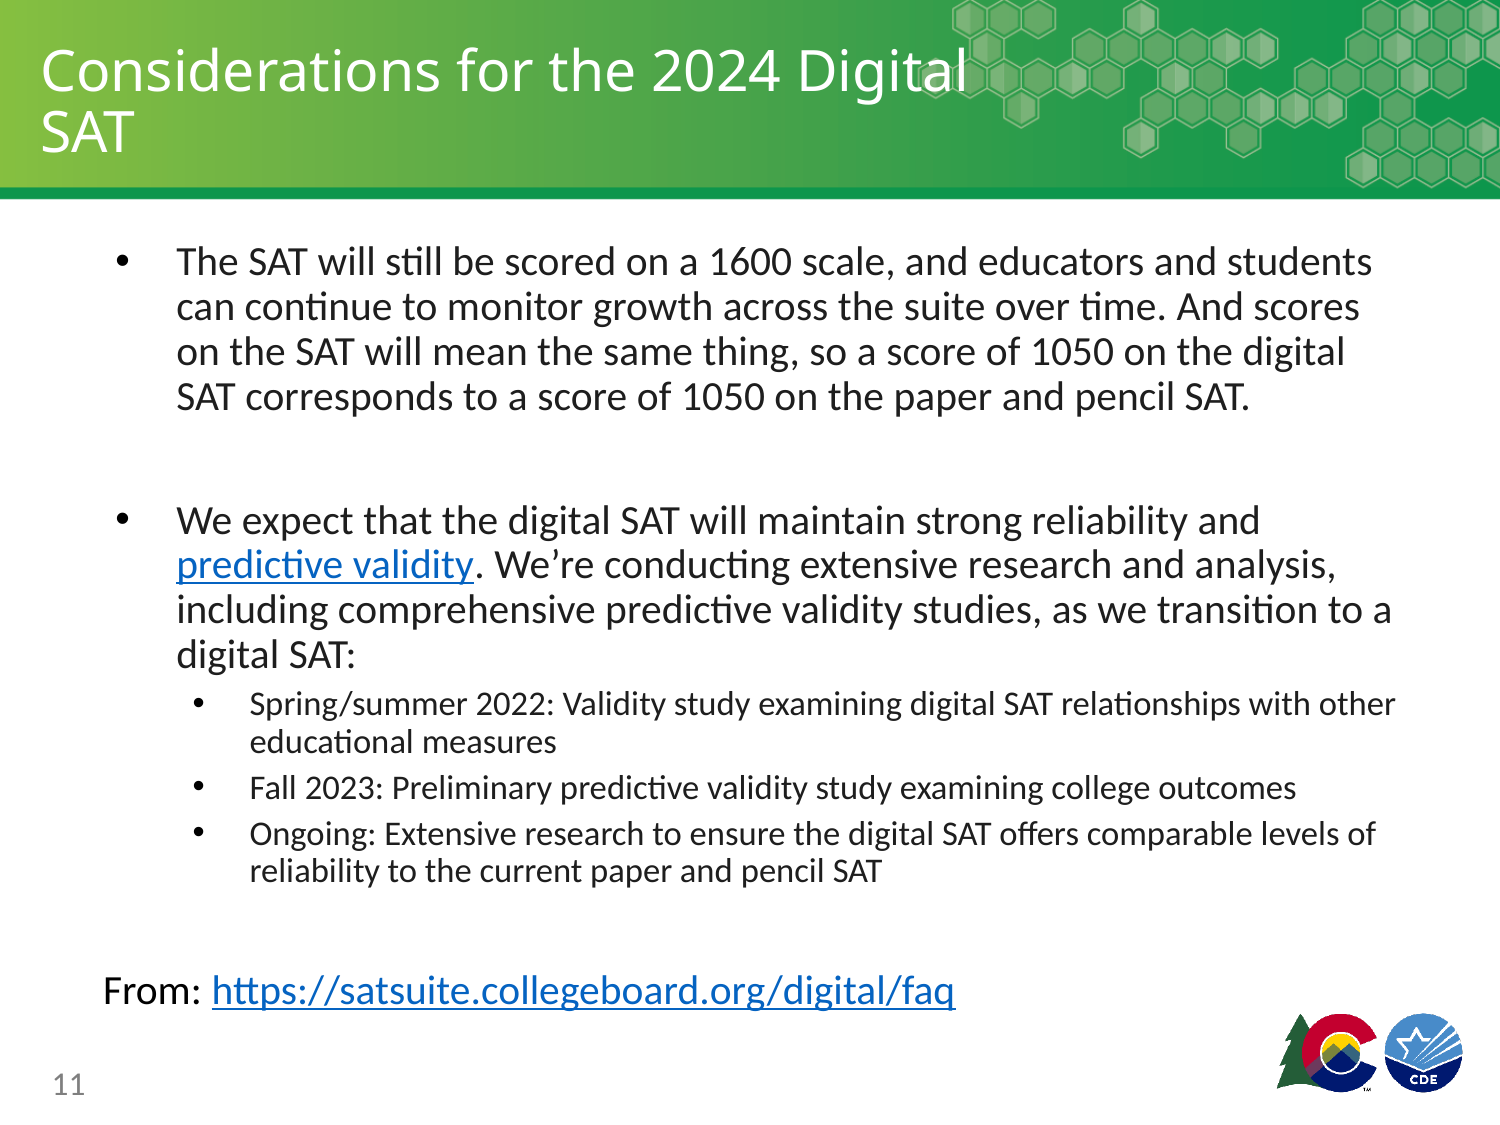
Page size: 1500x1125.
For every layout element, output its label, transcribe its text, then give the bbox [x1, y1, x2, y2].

picture [0, 0, 1500, 200]
slide_number 11 [36, 1054, 375, 1115]
picture [1275, 1012, 1463, 1093]
title Considerations for the 2024 Digital SAT [40, 41, 1038, 166]
list The SAT will still be scored on a 1600 scale, and educators and students can continue to monitor growth across the suite over time. And scores on the SAT will mean the same thing, so a score of 1050 on the digital SAT corresponds to a score of 1050 on the paper and pencil SAT. We expect that the digital SAT will maintain strong reliability and predictive validity. We’re conducting extensive research and analysis, including comprehensive predictive validity studies, as we transition to a digital SAT: Spring/summer 2022: Validity study examining digital SAT relationships with other educational measures Fall 2023: Preliminary predictive validity study examining college outcomes Ongoing: Extensive research to ensure the digital SAT offers comparable levels of reliability to the current paper and pencil SAT From: https://satsuite.collegeboard.org/digital/faq [103, 239, 1397, 1026]
